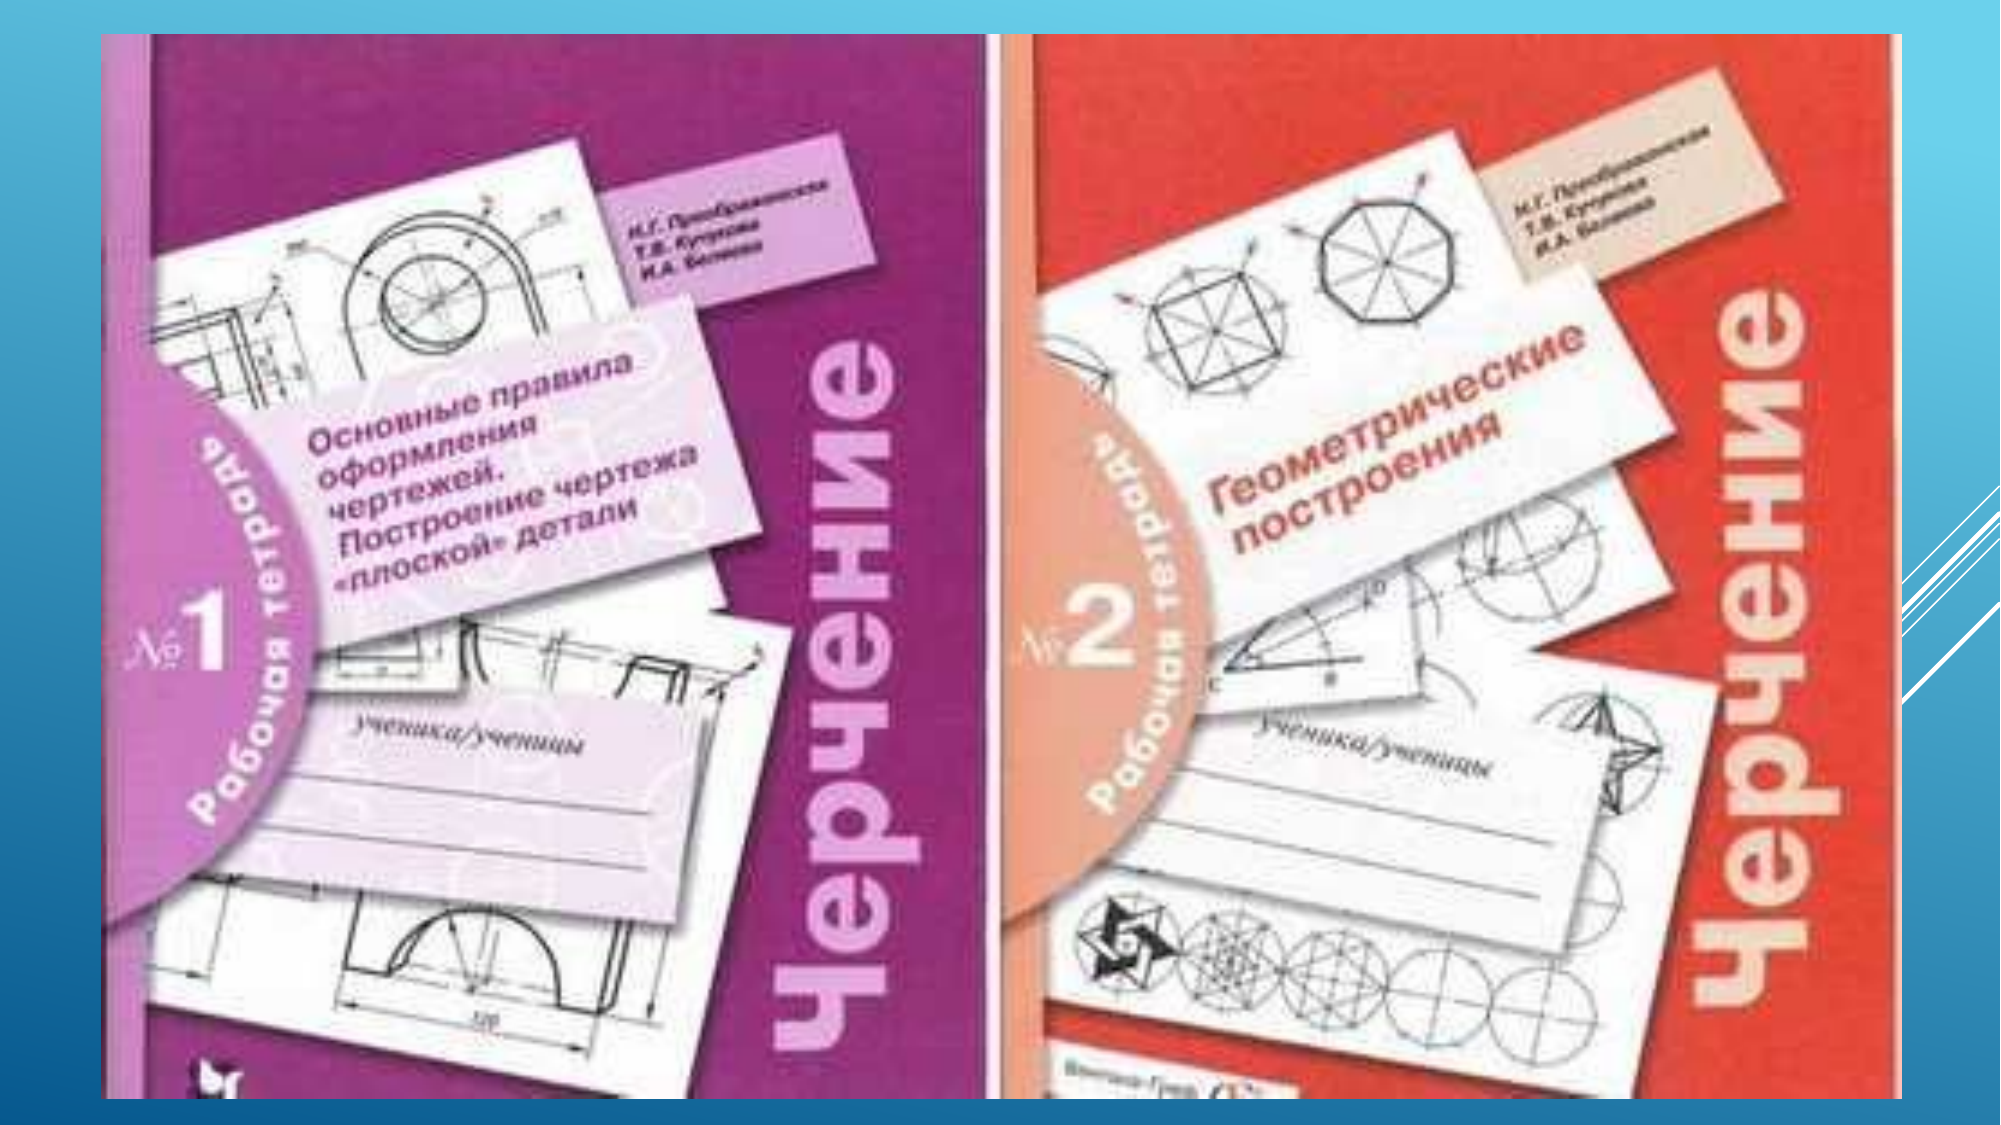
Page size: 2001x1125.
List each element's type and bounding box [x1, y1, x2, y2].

picture [101, 33, 1902, 1099]
